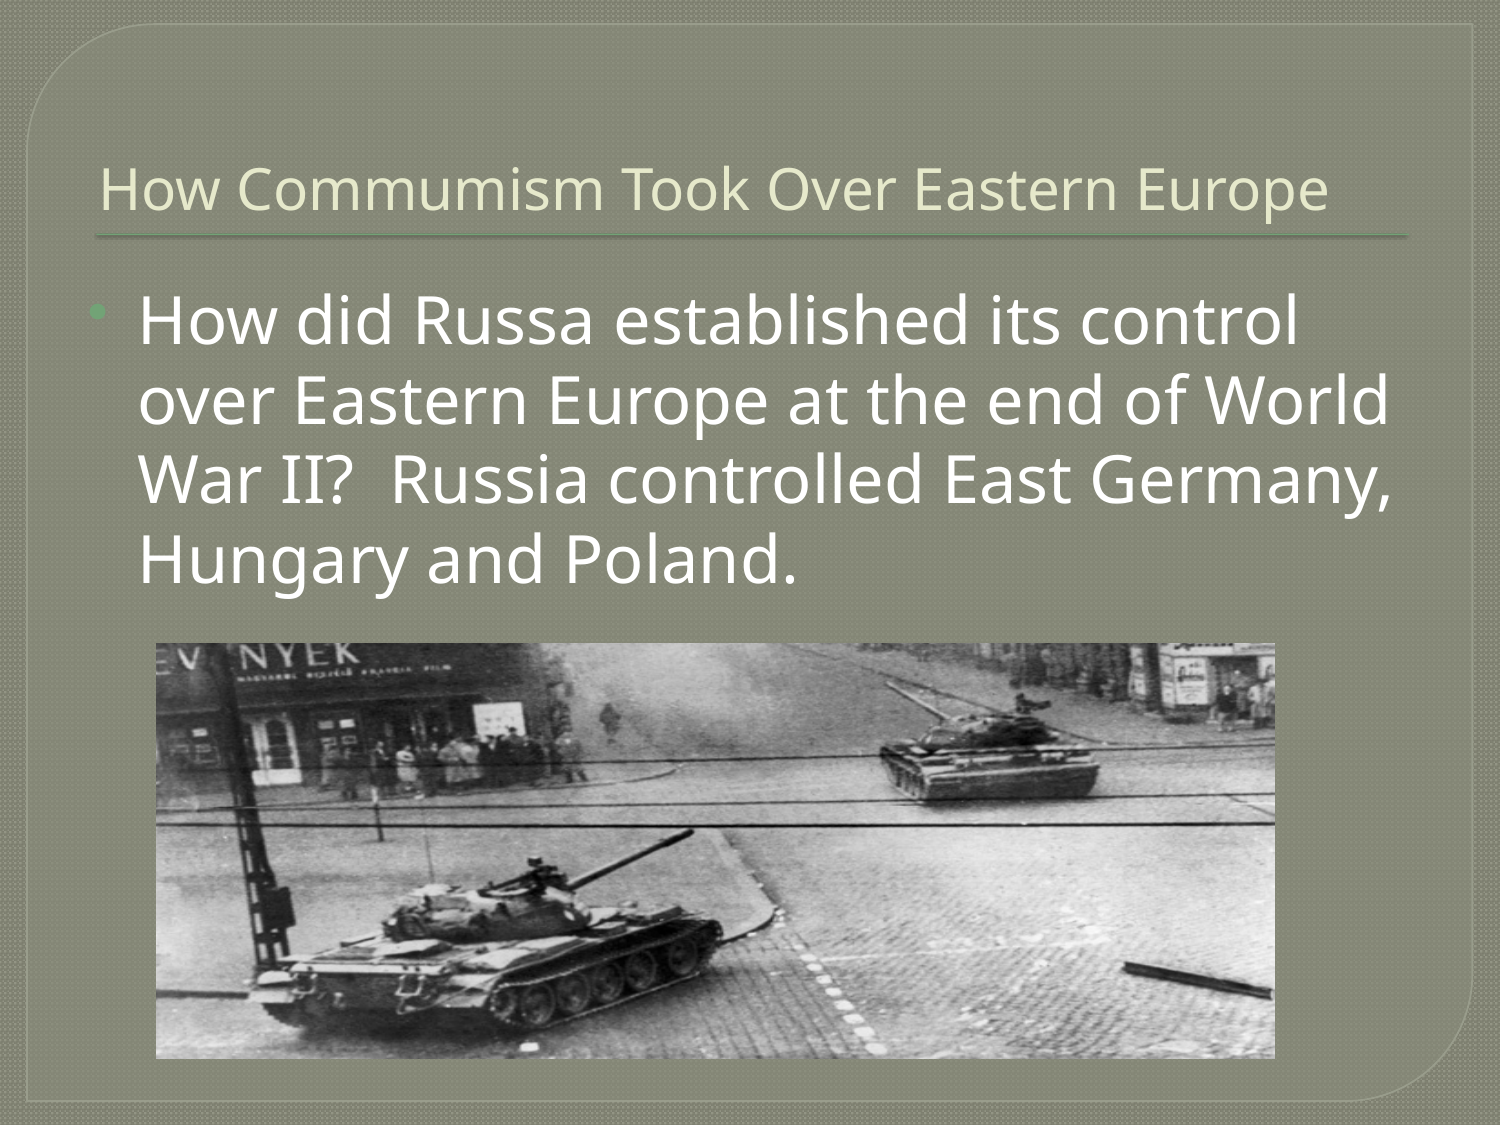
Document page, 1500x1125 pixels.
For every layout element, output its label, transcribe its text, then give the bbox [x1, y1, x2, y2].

title How Commumism Took Over Eastern Europe [75, 41, 1425, 230]
picture [155, 643, 1276, 1059]
list How did Russa established its control over Eastern Europe at the end of World War II? Russia controlled East Germany, Hungary and Poland. [75, 270, 1425, 1013]
